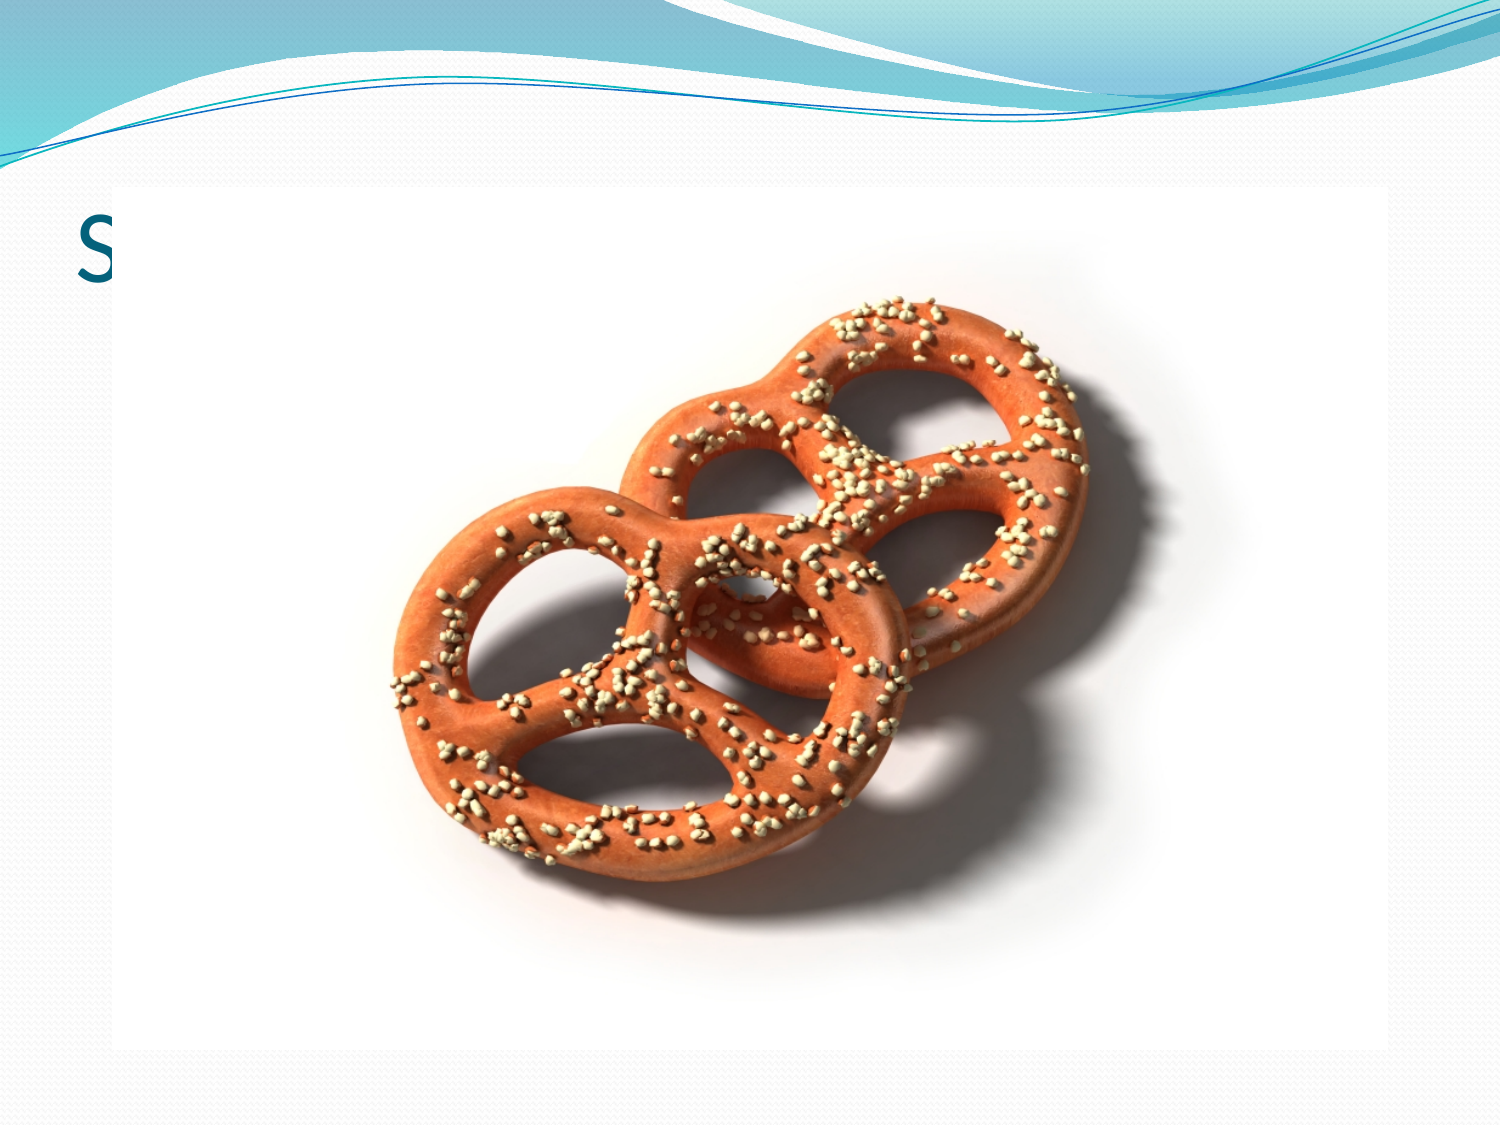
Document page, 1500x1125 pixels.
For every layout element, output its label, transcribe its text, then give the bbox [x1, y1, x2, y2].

picture [112, 187, 1388, 1051]
title Salty [75, 115, 1425, 303]
